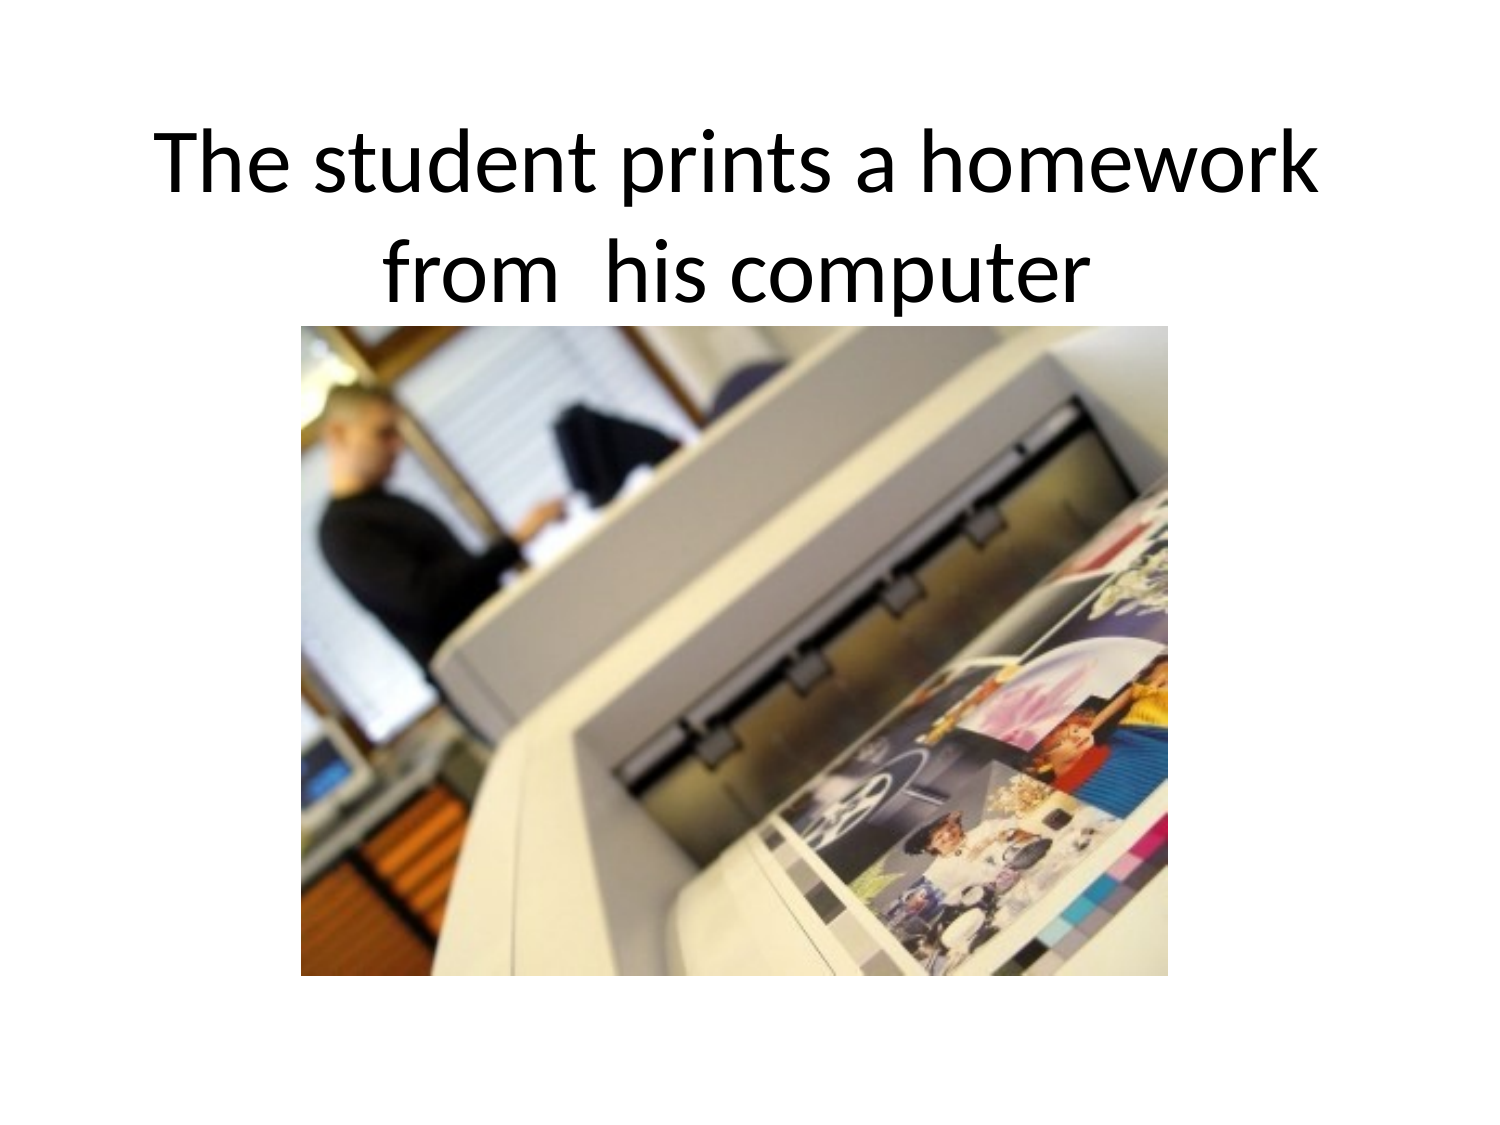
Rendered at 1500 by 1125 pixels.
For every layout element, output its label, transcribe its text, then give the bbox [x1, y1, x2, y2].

title The student prints a homework from his computer [100, 90, 1376, 332]
picture [300, 326, 1168, 977]
